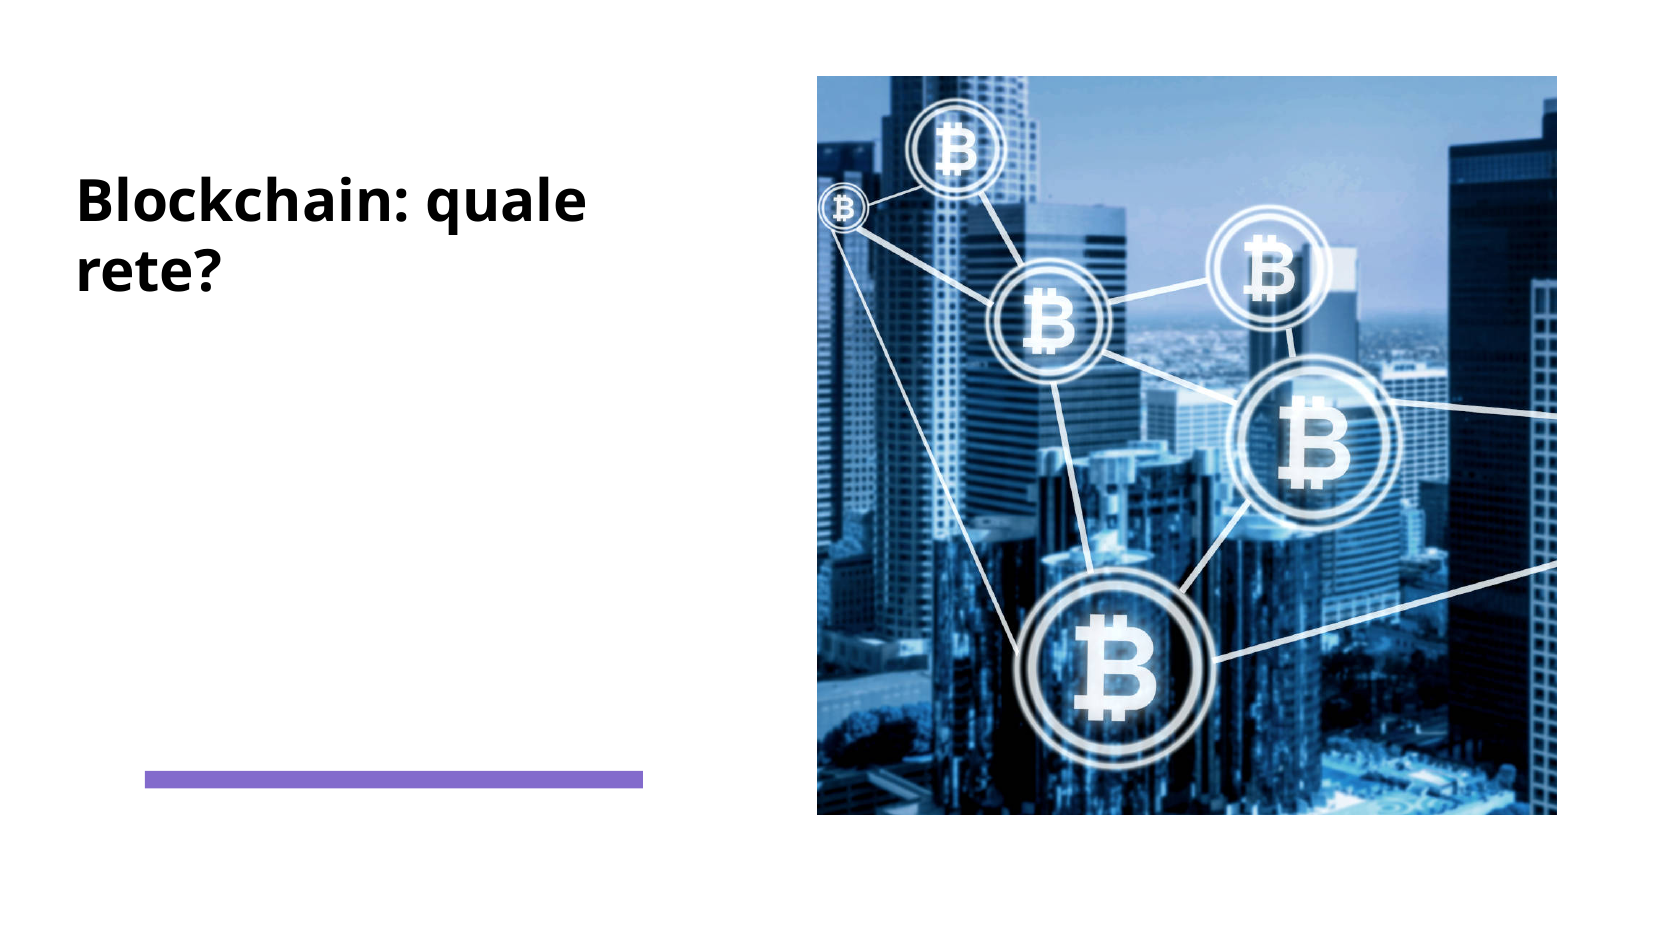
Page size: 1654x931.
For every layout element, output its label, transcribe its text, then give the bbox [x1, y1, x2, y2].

picture [817, 76, 1557, 816]
title Blockchain: quale rete? [74, 162, 712, 305]
